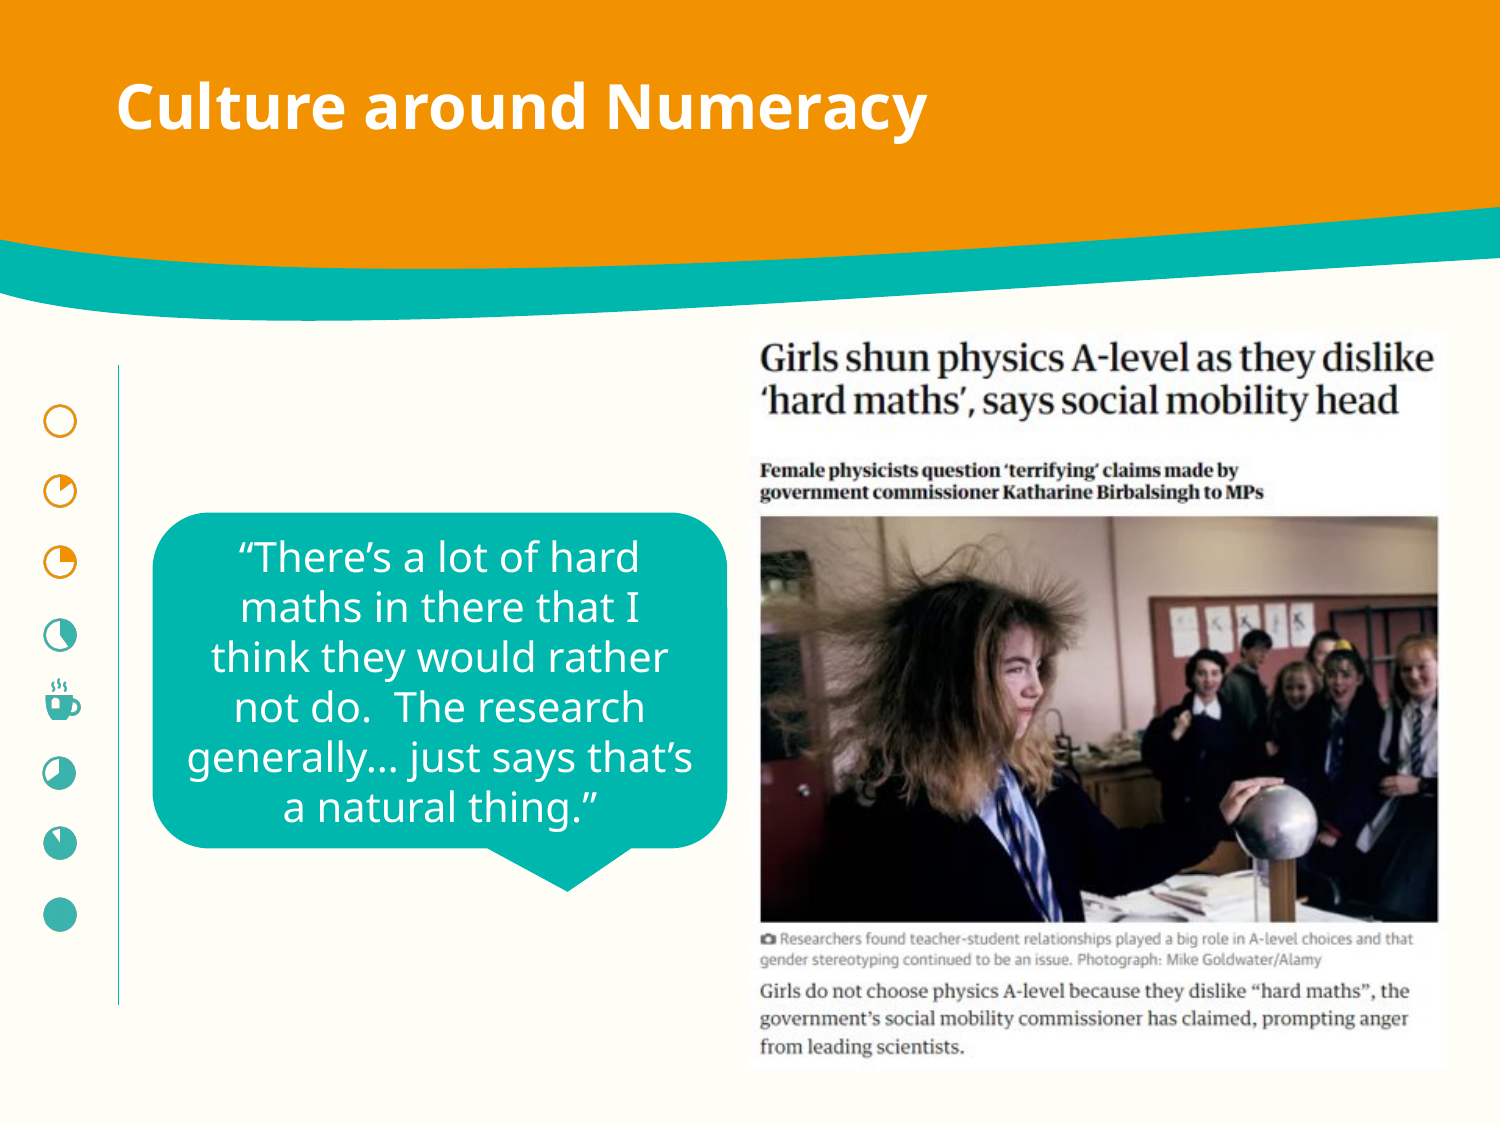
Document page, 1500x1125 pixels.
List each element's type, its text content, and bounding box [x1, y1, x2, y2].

picture [39, 614, 81, 656]
text_box “There’s a lot of hard maths in there that I think they would rather not do. The research generally… just says that’s a natural thing.” [152, 512, 728, 892]
picture [38, 752, 80, 794]
picture [39, 822, 81, 864]
picture [39, 541, 81, 583]
picture [39, 400, 81, 442]
picture [39, 470, 81, 512]
picture [39, 893, 81, 936]
picture [749, 332, 1447, 1070]
list Culture around Numeracy [100, 67, 1411, 258]
picture [36, 672, 90, 726]
